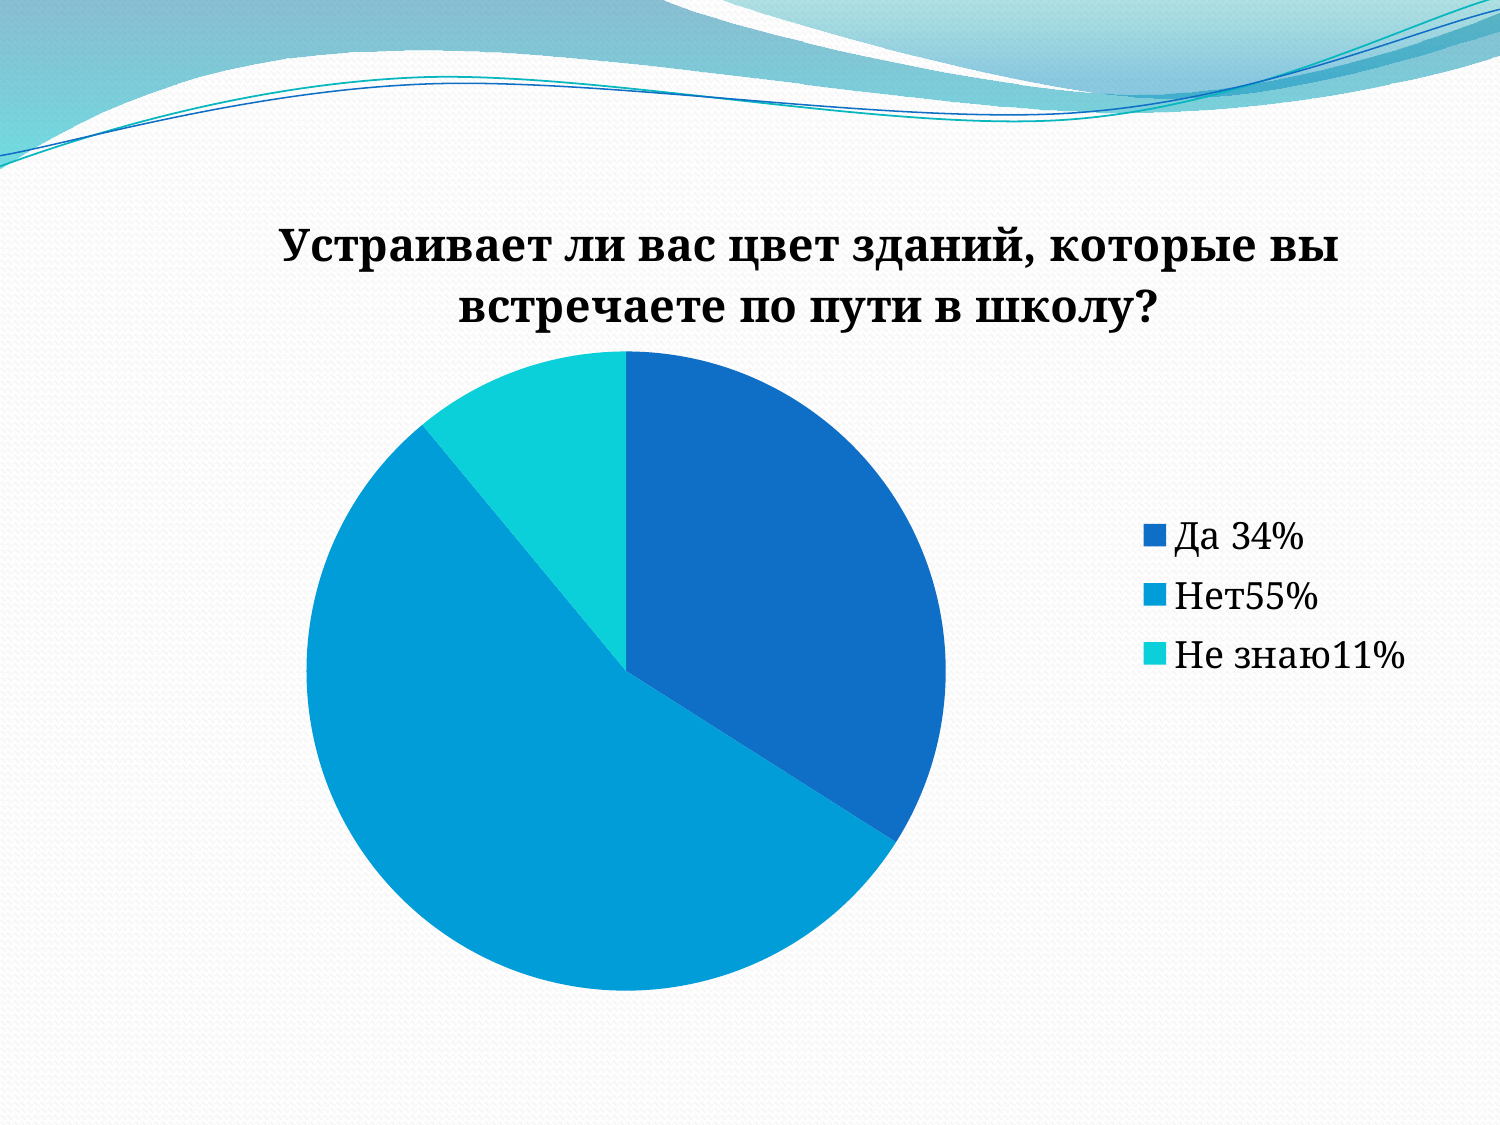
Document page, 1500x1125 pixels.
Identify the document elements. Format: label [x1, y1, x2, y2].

chart [81, 187, 1433, 1002]
